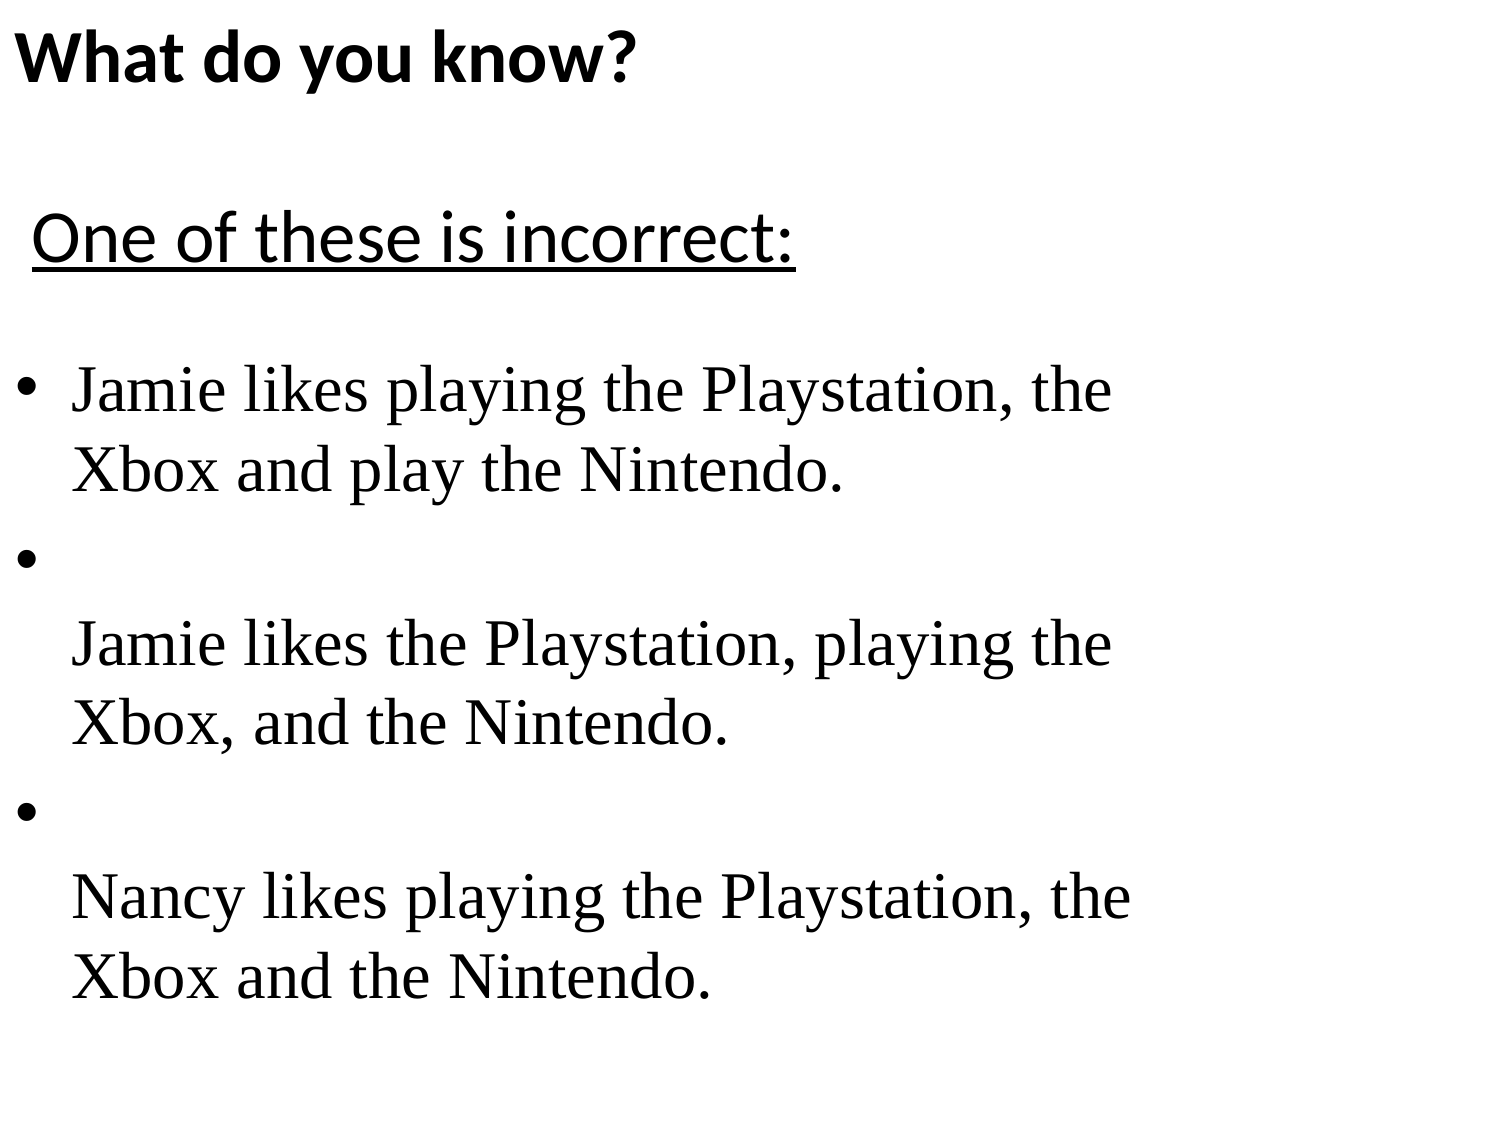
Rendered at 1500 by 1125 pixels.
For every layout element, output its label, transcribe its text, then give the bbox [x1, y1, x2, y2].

text_box What do you know? One of these is incorrect: [0, 0, 1263, 285]
list Jamie likes playing the Playstation, the Xbox and play the Nintendo. Jamie likes the Playstation, playing the Xbox, and the Nintendo. Nancy likes playing the Playstation, the Xbox and the Nintendo. [0, 337, 1500, 1125]
